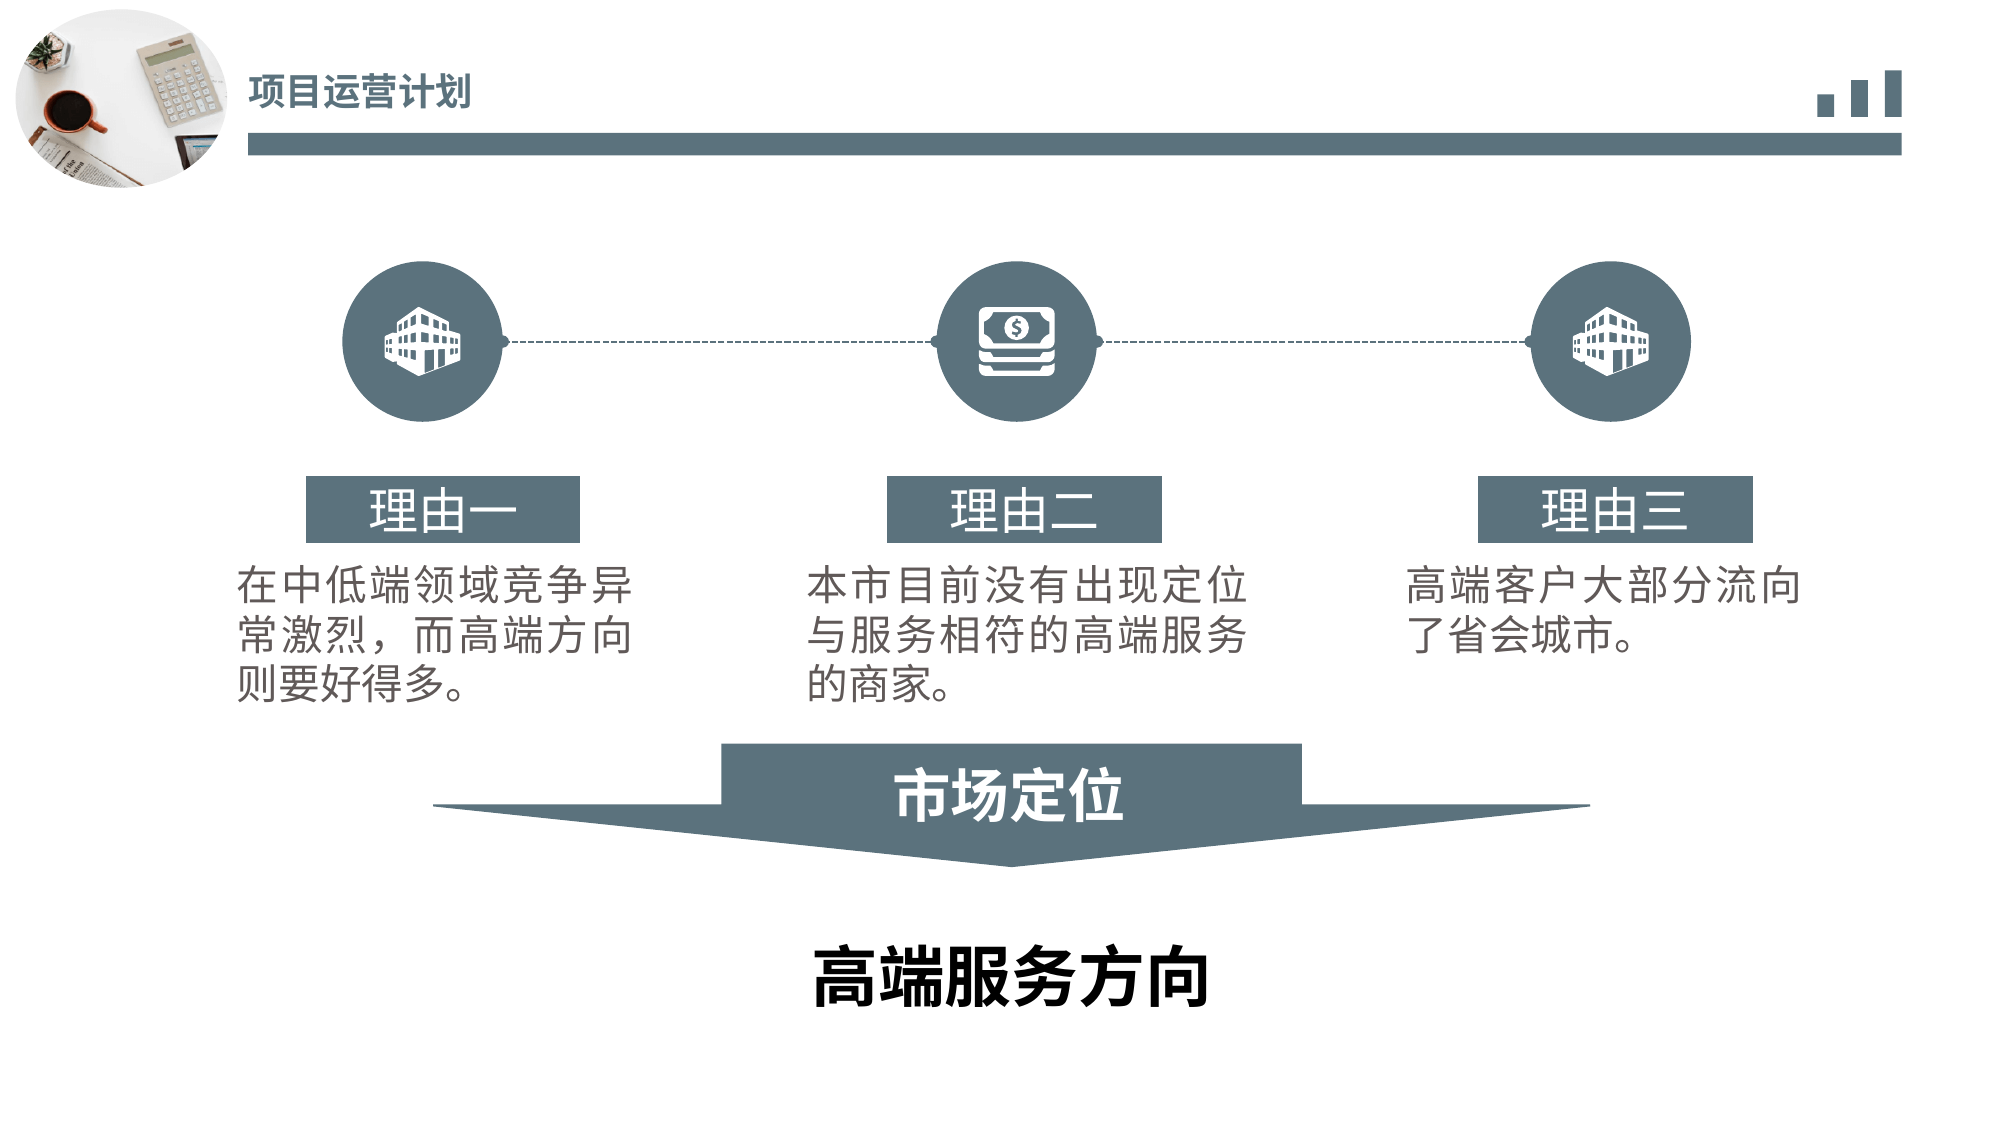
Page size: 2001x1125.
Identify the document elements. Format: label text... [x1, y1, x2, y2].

text_box 项目运营计划 [233, 60, 489, 121]
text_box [221, 477, 648, 718]
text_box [1817, 70, 1902, 117]
text_box [247, 132, 1903, 156]
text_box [342, 261, 503, 422]
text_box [791, 477, 1263, 718]
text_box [1390, 477, 1817, 667]
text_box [433, 744, 1591, 867]
text_box [14, 8, 229, 189]
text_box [936, 261, 1097, 422]
text_box 高端服务方向 [582, 926, 1441, 1023]
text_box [1530, 261, 1692, 422]
